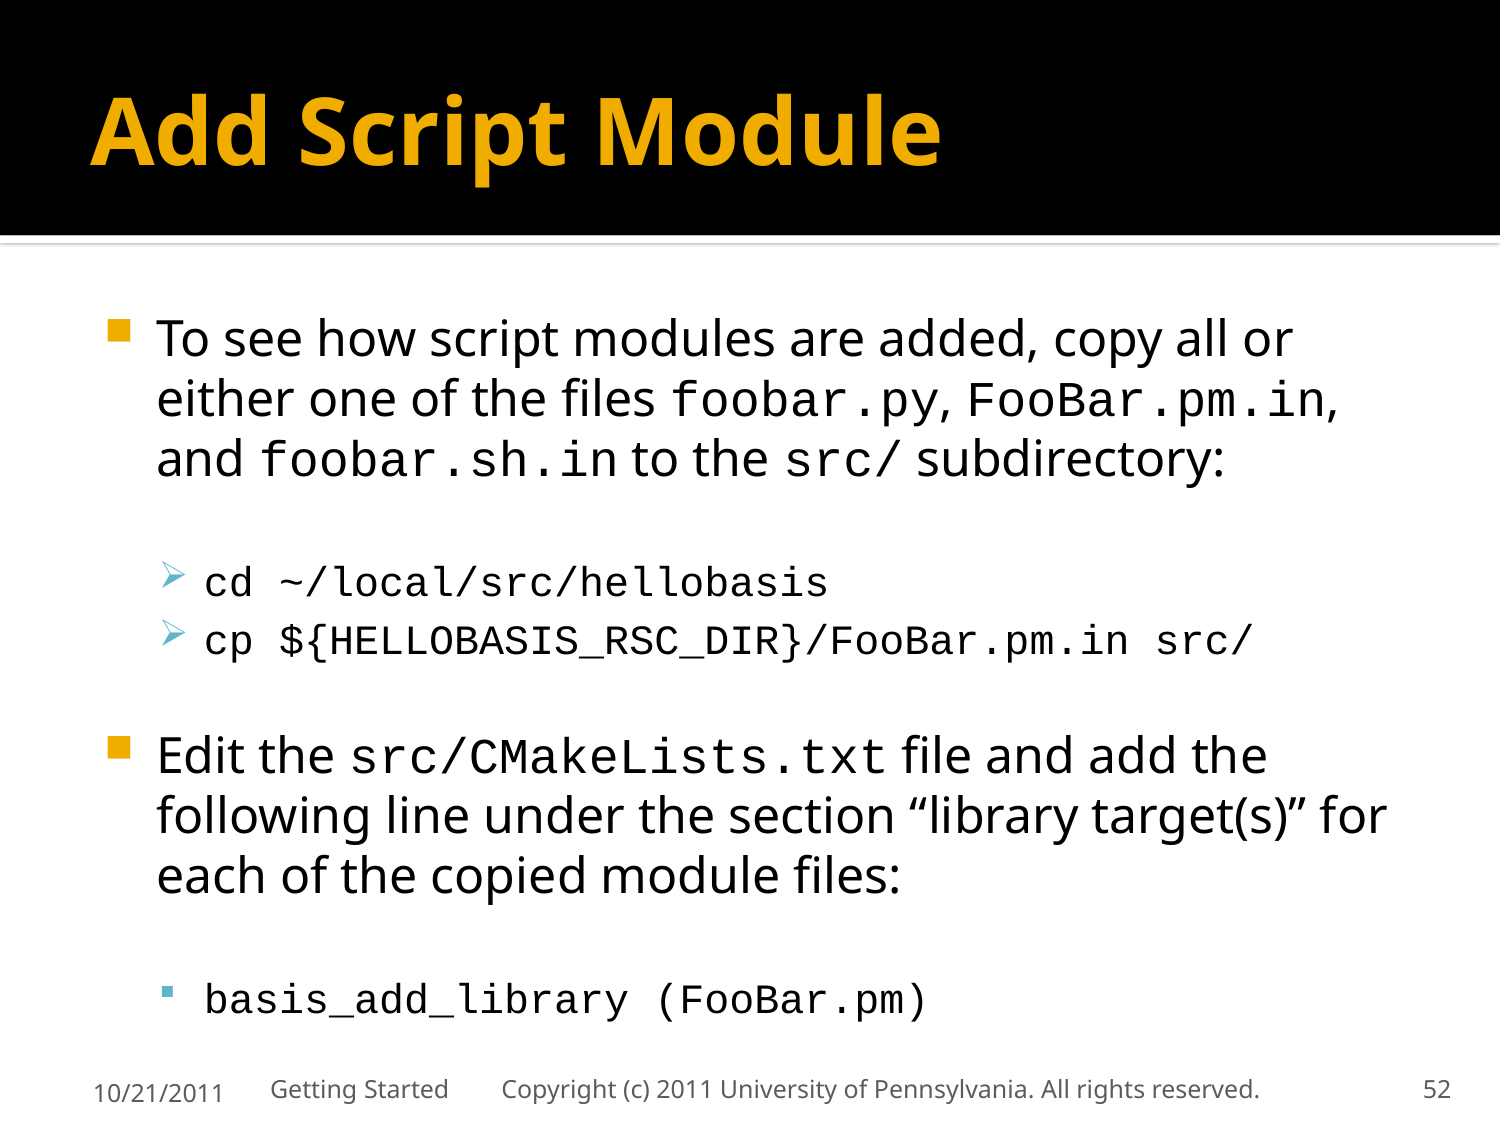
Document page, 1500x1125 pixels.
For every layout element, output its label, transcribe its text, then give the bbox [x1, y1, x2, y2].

list To see how script modules are added, copy all or either one of the files foobar.py, FooBar.pm.in, and foobar.sh.in to the src/ subdirectory: cd ~/local/src/hellobasis cp ${HELLOBASIS_RSC_DIR}/FooBar.pm.in src/ Edit the src/CMakeLists.txt file and add the following line under the section “library target(s)” for each of the copied module files: basis_add_library (FooBar.pm) [75, 291, 1425, 1050]
title Add Script Module [75, 25, 1425, 231]
slide_number 52 [1345, 1062, 1467, 1108]
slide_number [75, 1062, 238, 1108]
footer Getting Started Copyright (c) 2011 University of Pennsylvania. All rights reserved. [262, 1062, 1337, 1108]
